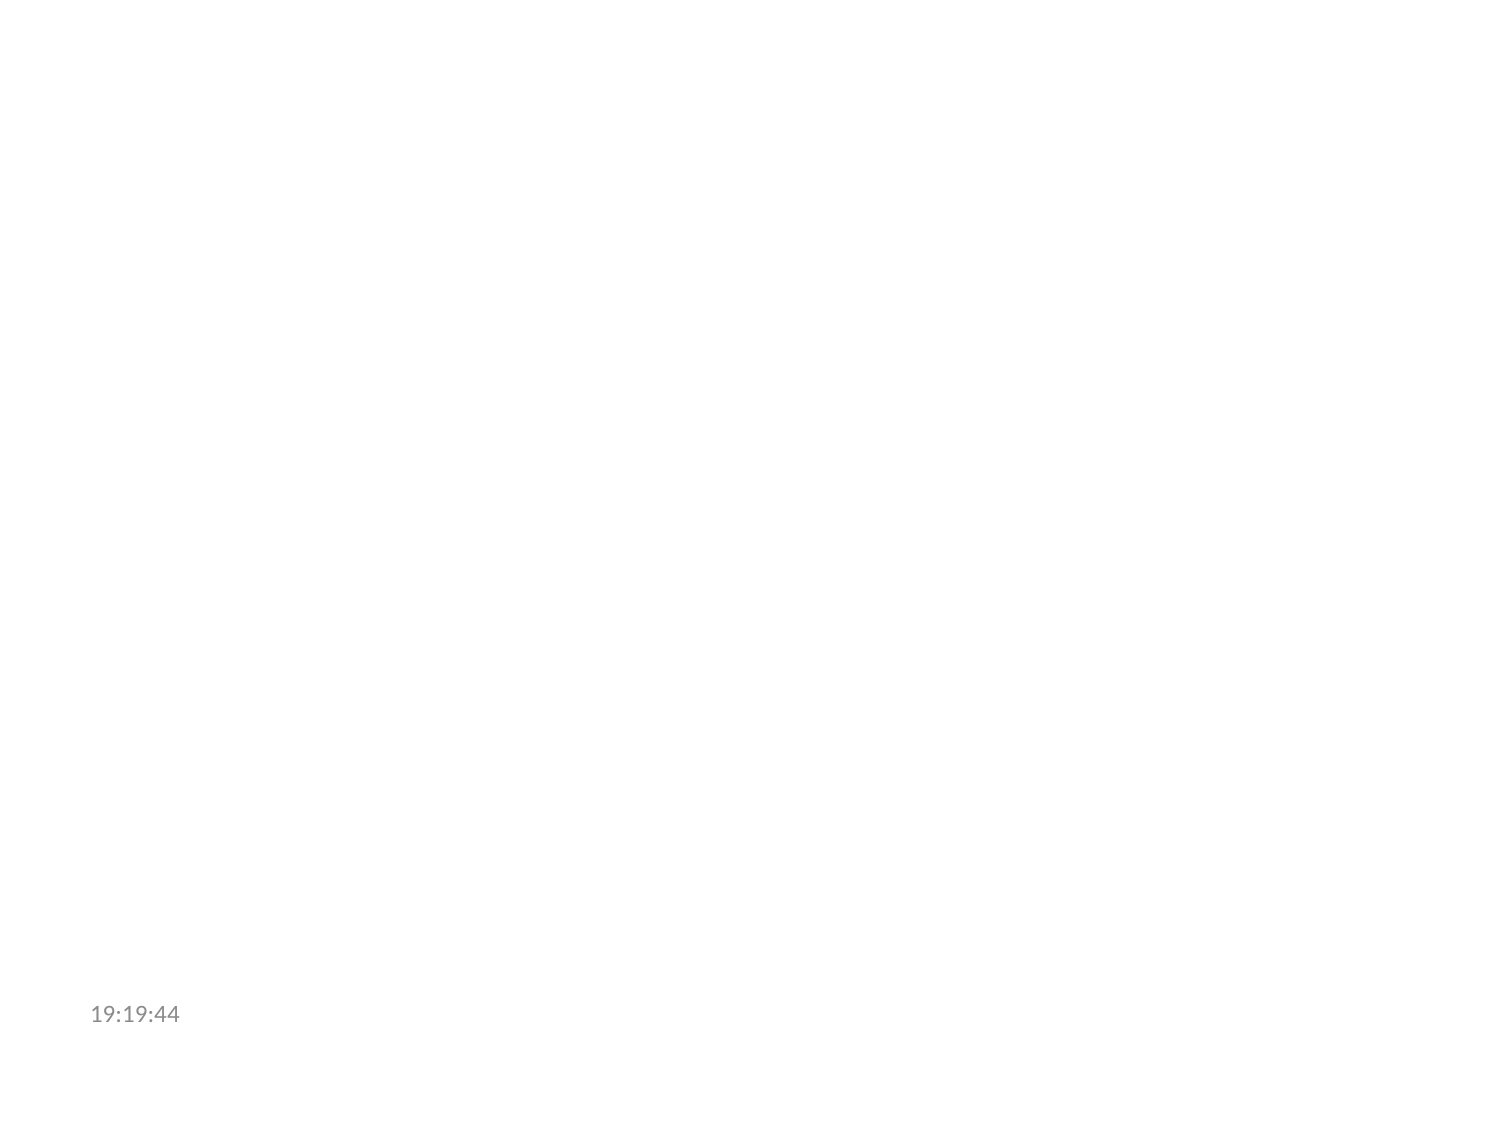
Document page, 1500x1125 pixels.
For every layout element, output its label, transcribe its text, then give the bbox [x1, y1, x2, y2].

text_box 15:35:09 [75, 982, 425, 1043]
